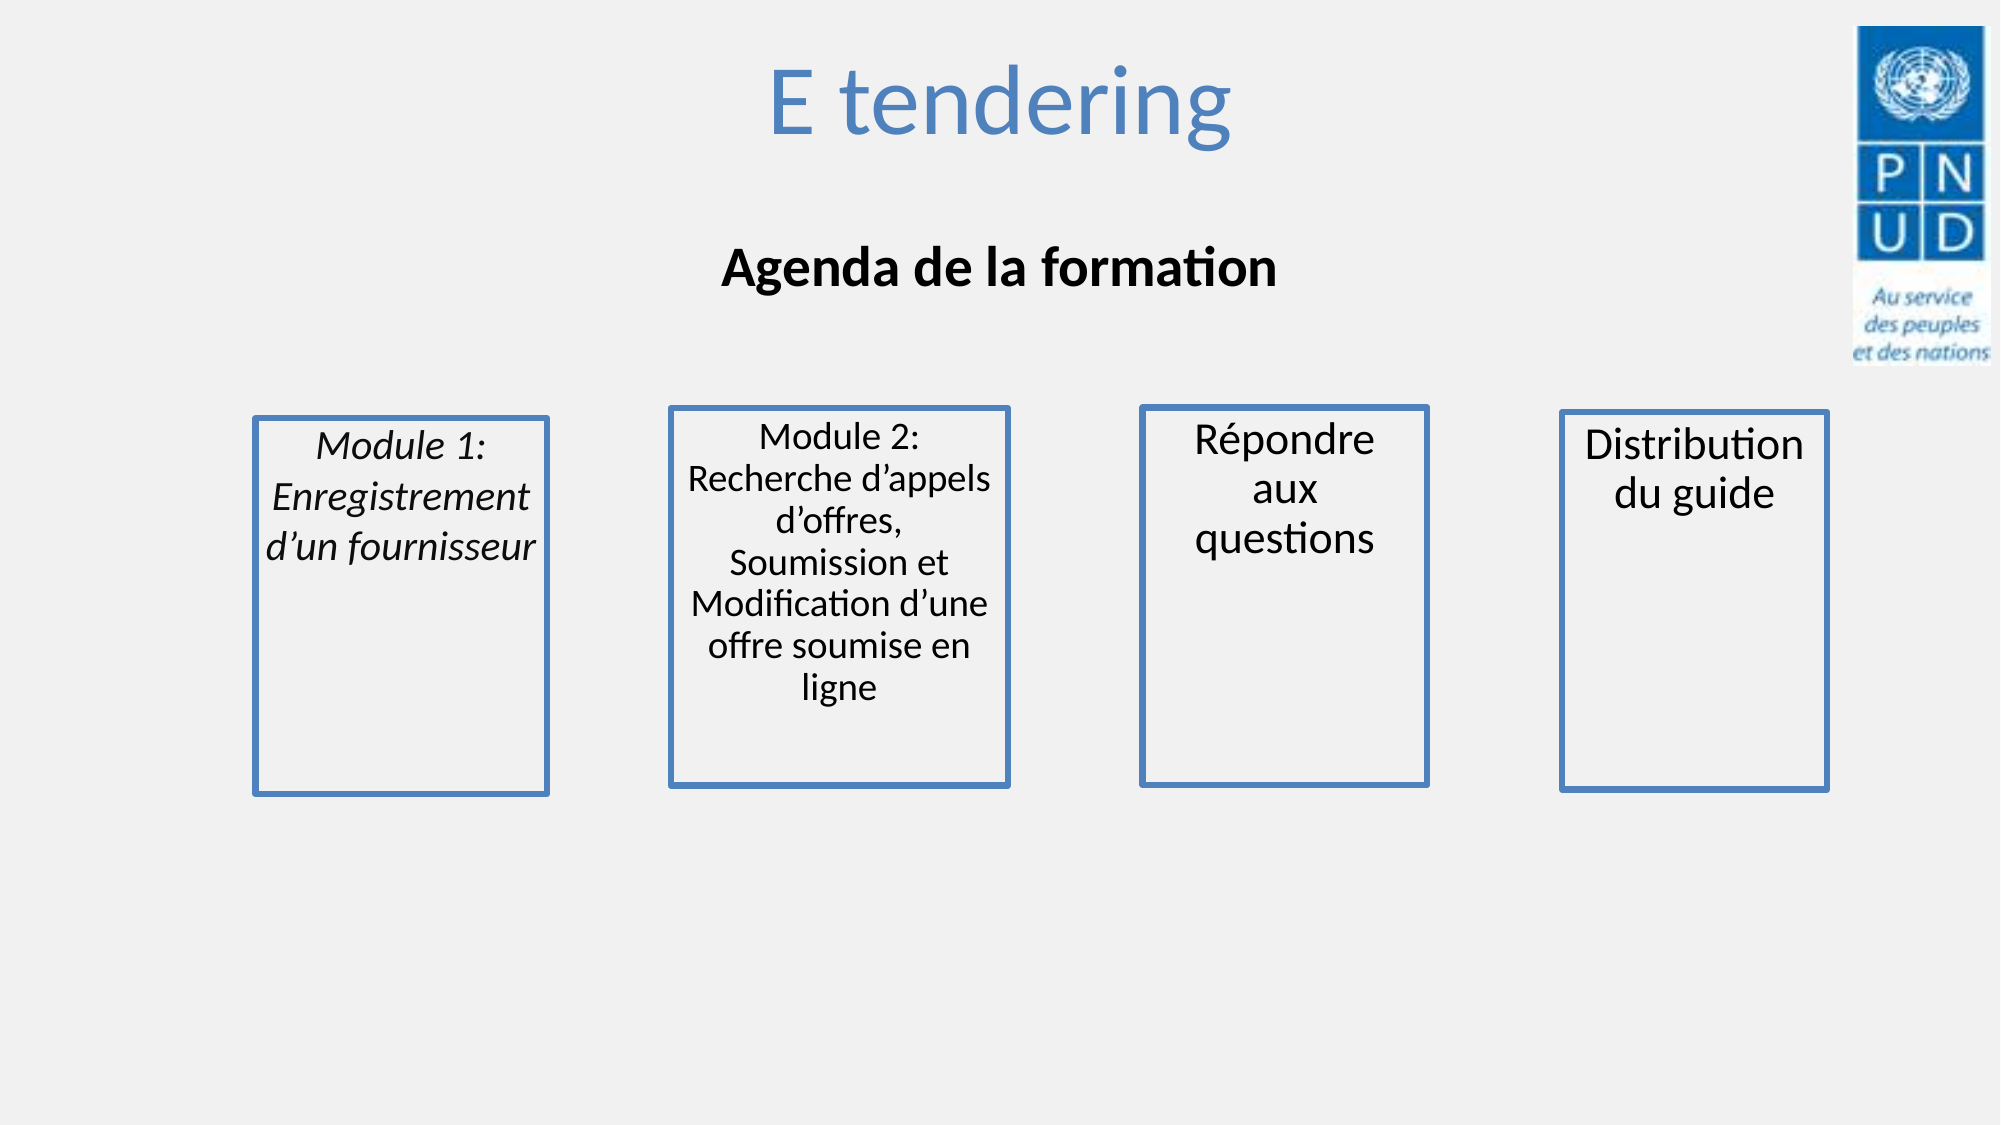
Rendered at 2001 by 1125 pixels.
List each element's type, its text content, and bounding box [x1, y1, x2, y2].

title Agenda de la formation [249, 228, 1750, 298]
text_box E tendering [752, 26, 1248, 162]
subtitle Module 1: Enregistrement d’un fournisseur [255, 418, 548, 794]
text_box Distribution du guide [1562, 412, 1828, 790]
text_box Module 2: Recherche d’appels d’offres, Soumission et Modification d’une offre soumise en ligne [670, 408, 1008, 786]
picture [1853, 26, 1991, 367]
text_box Répondre aux questions [1142, 407, 1428, 785]
